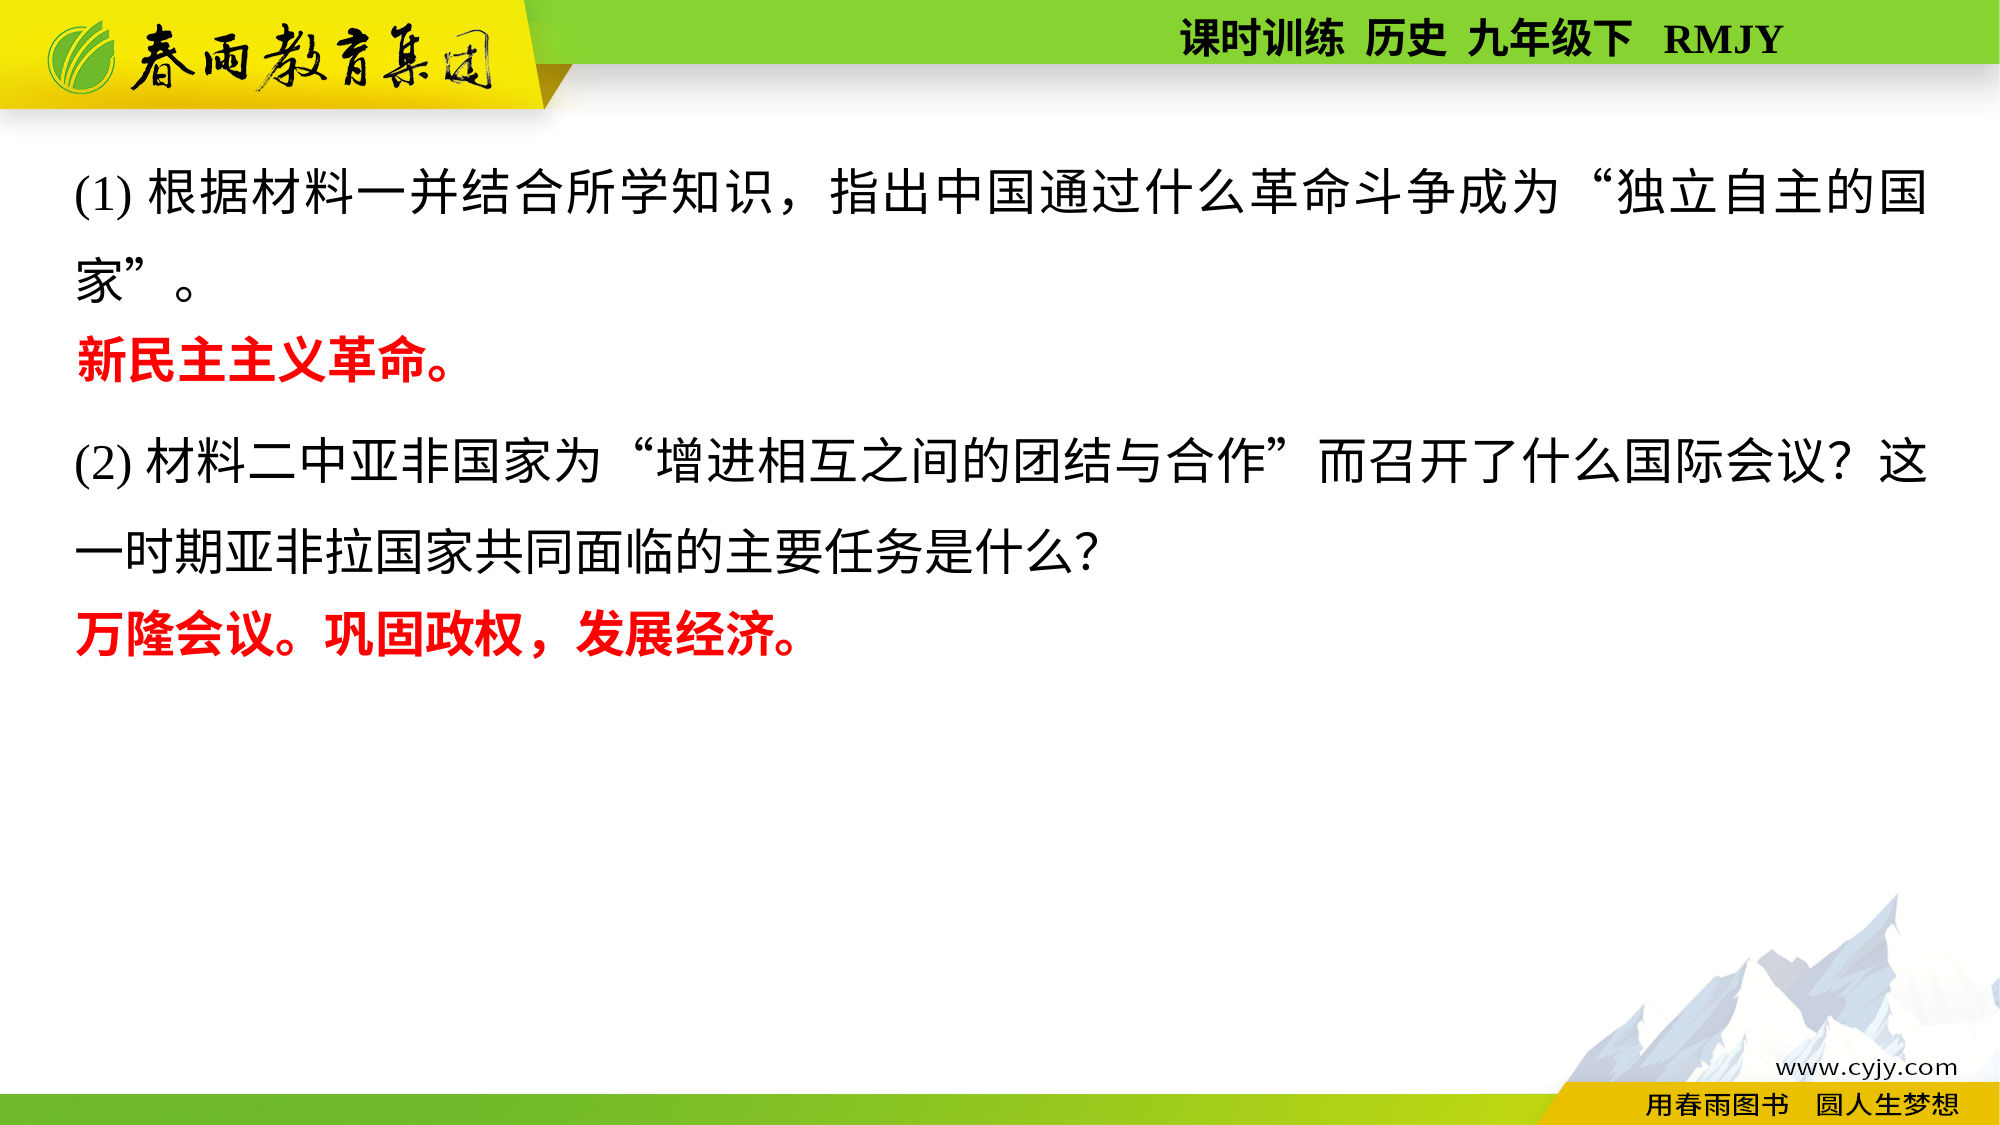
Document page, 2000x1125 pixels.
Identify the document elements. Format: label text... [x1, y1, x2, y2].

picture [0, 0, 2000, 1125]
text_box 新民主主义革命。 [62, 290, 493, 396]
text_box 万隆会议。巩固政权，发展经济。 [60, 565, 841, 670]
list (1)根据材料一并结合所学知识，指出中国通过什么革命斗争成为“独立自主的国家”。 (2)材料二中亚非国家为“增进相互之间的团结与合作”而召开了什么国际会议？这一时期亚非拉国家共同面临的主要任务是什么？ [59, 122, 1944, 592]
